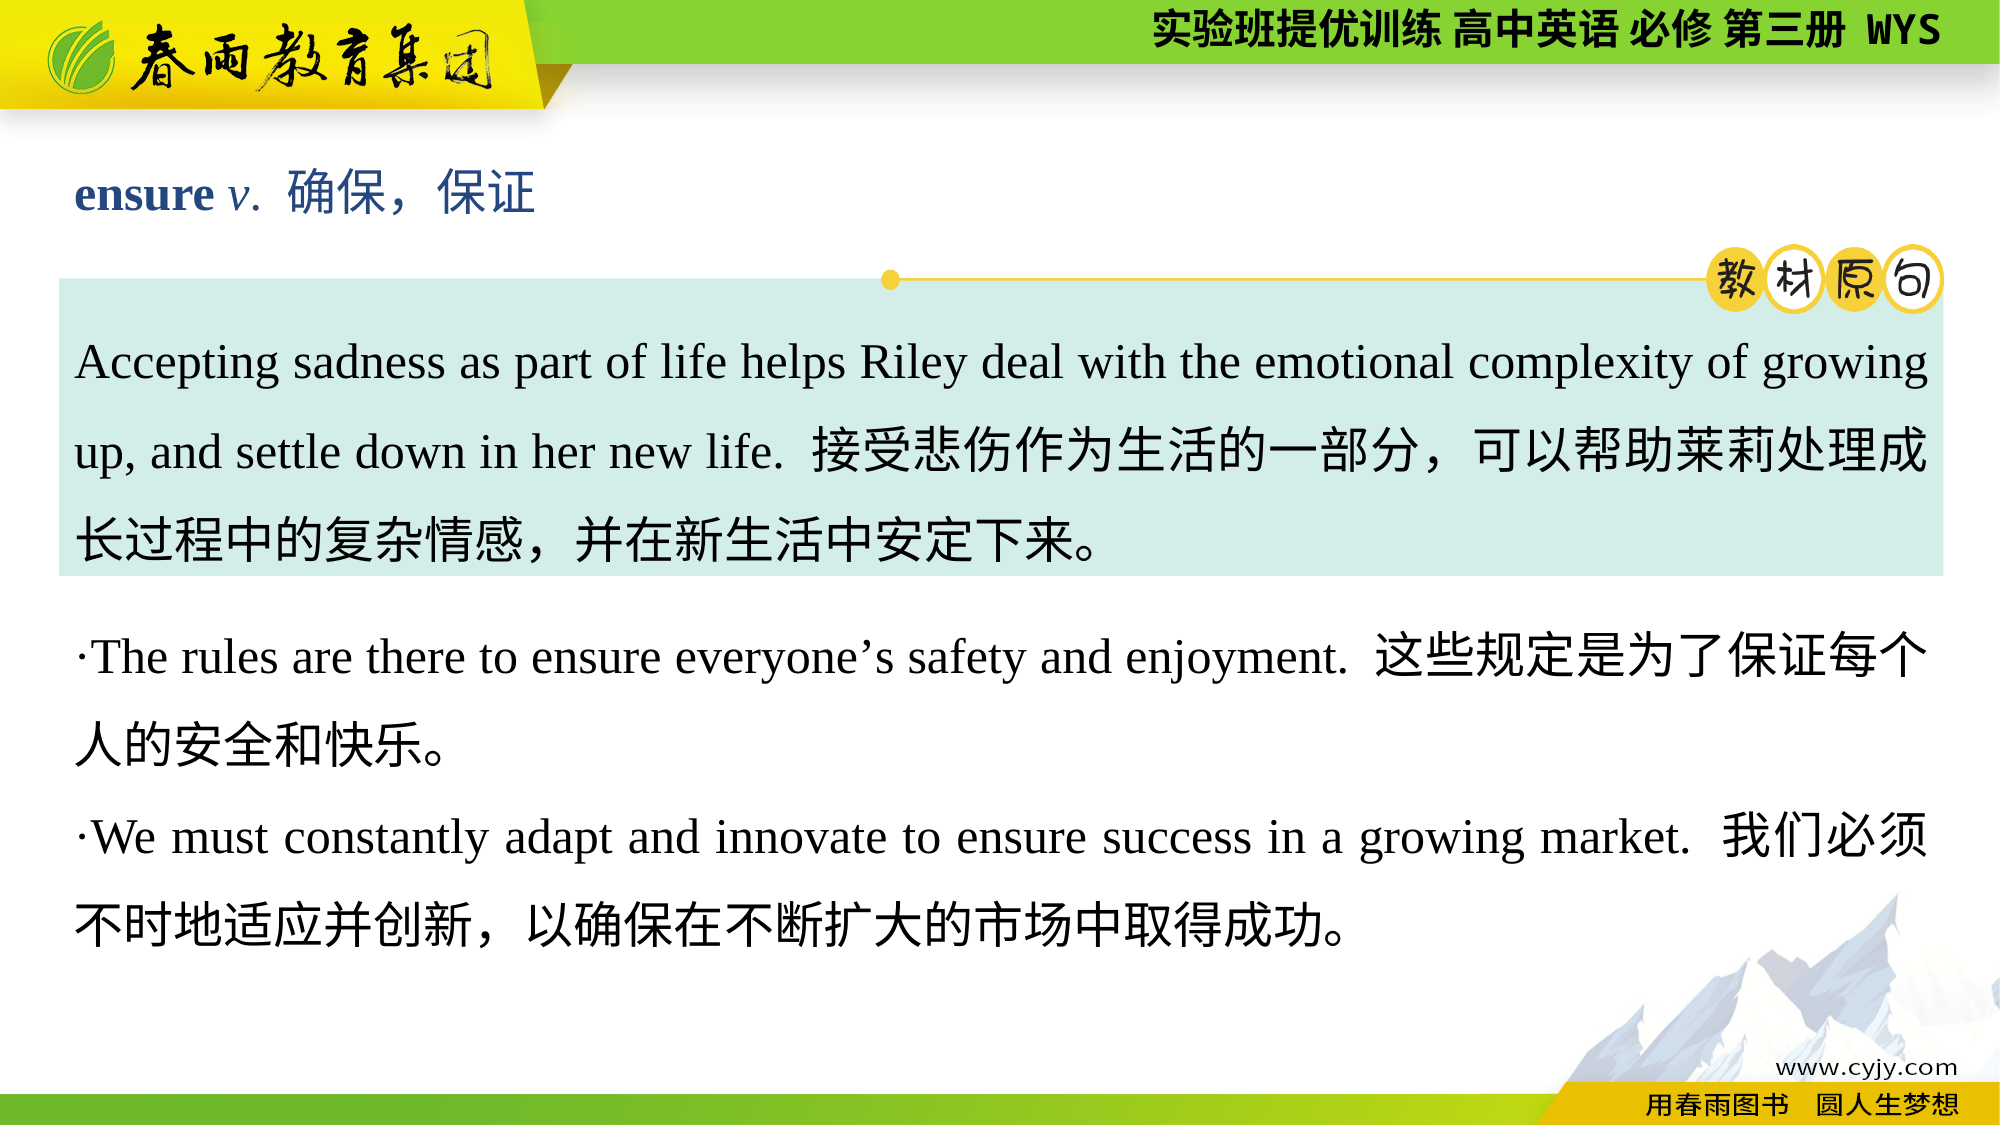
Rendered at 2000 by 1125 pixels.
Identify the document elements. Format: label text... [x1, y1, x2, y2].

text_box Accepting sadness as part of life helps Riley deal with the emotional complexity of growing up, and settle down in her new life. 接受悲伤作为生活的一部分，可以帮助莱莉处理成长过程中的复杂情感，并在新生活中安定下来。 [59, 278, 1944, 576]
picture [0, 0, 2000, 1125]
text_box ·The rules are there to ensure everyone’s safety and enjoyment. 这些规定是为了保证每个人的安全和快乐。 ·We must constantly adapt and innovate to ensure success in a growing market. 我们必须不时地适应并创新，以确保在不断扩大的市场中取得成功。 [59, 586, 1944, 961]
list ensure v. 确保，保证 [59, 122, 1944, 217]
